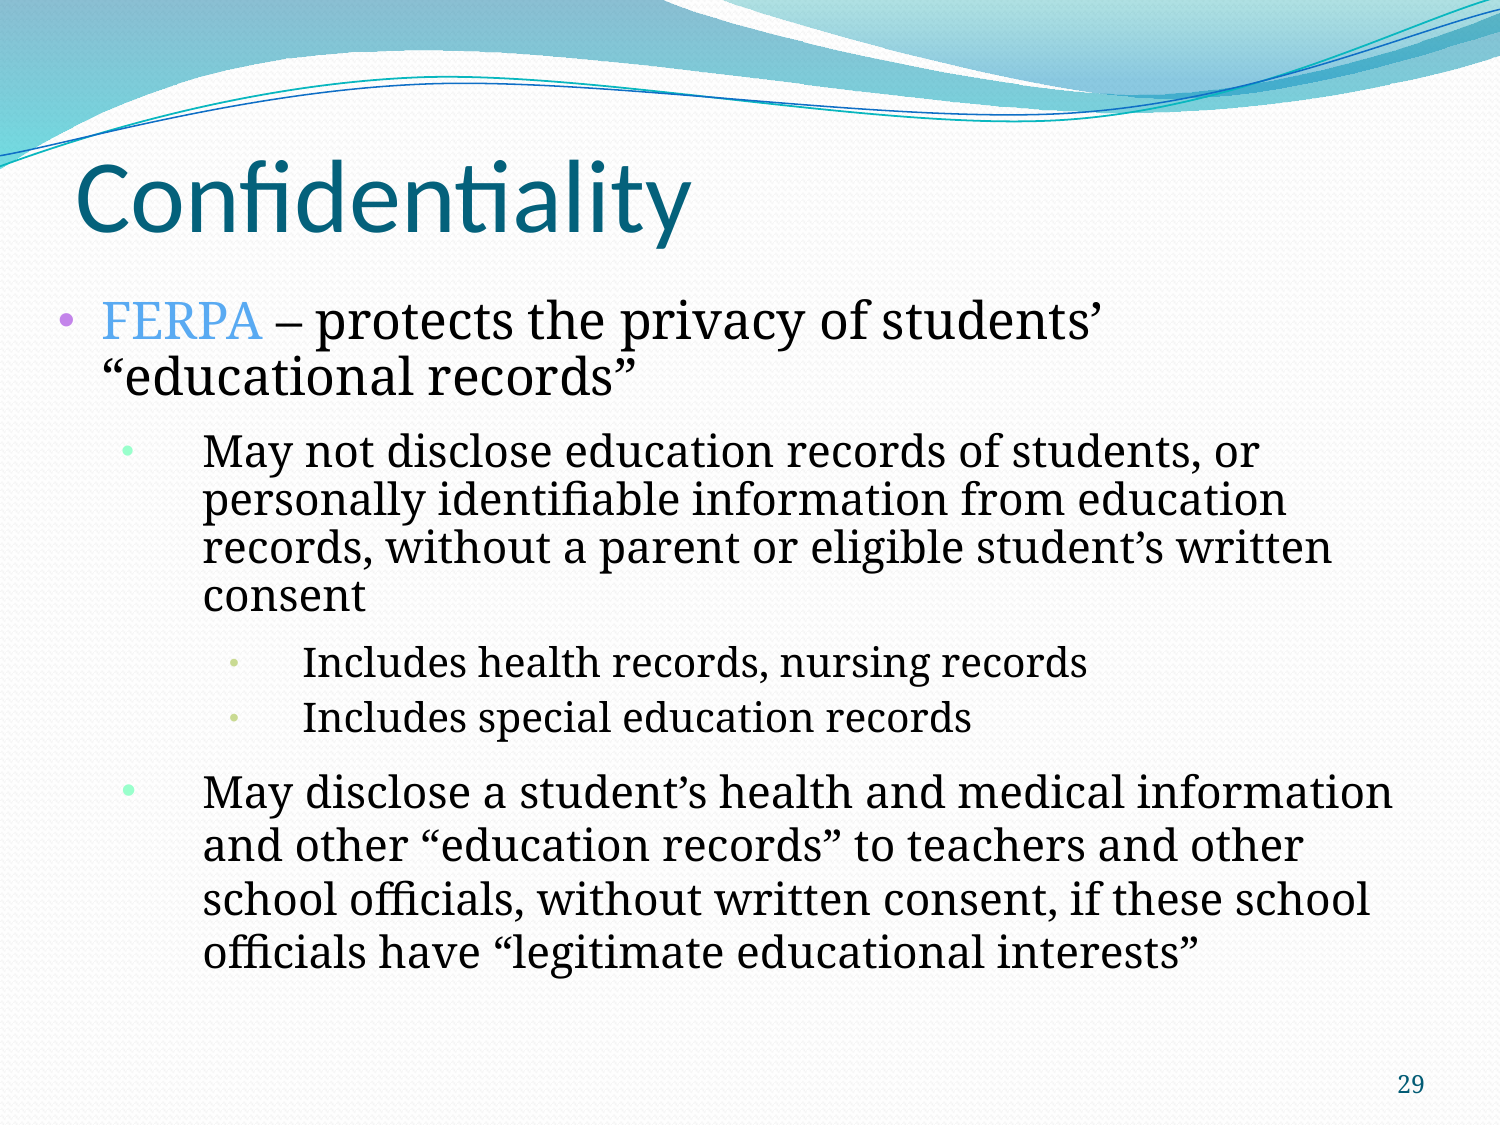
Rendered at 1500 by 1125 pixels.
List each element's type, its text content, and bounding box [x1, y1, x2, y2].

title Confidentiality [75, 99, 1425, 253]
list FERPA – protects the privacy of students’ “educational records” May not disclose education records of students, or personally identifiable information from education records, without a parent or eligible student’s written consent Includes health records, nursing records Includes special education records May disclose a student’s health and medical information and other “education records” to teachers and other school officials, without written consent, if these school officials have “legitimate educational interests” [43, 287, 1425, 1000]
slide_number 29 [1299, 1042, 1425, 1103]
